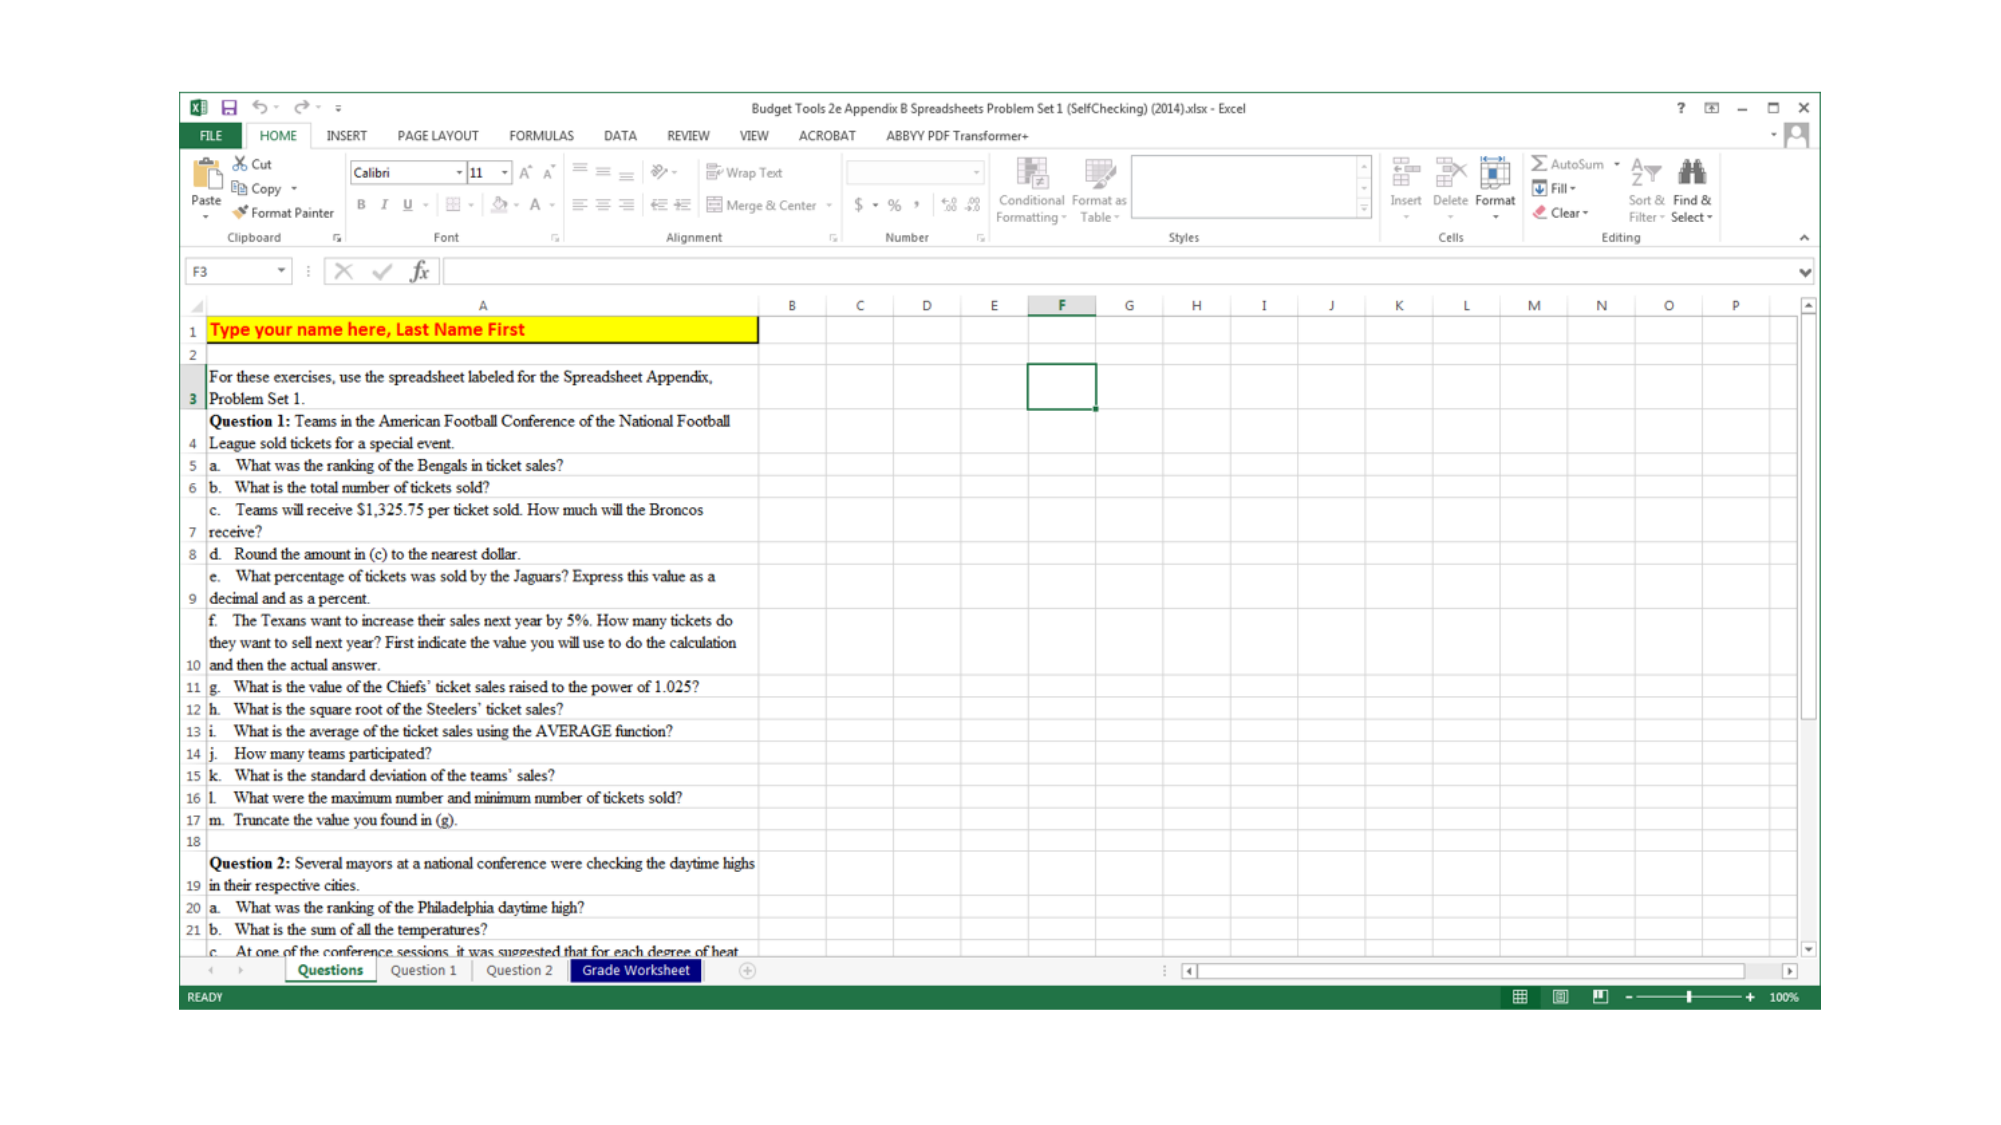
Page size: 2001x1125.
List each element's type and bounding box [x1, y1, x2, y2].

list [179, 88, 1821, 1014]
